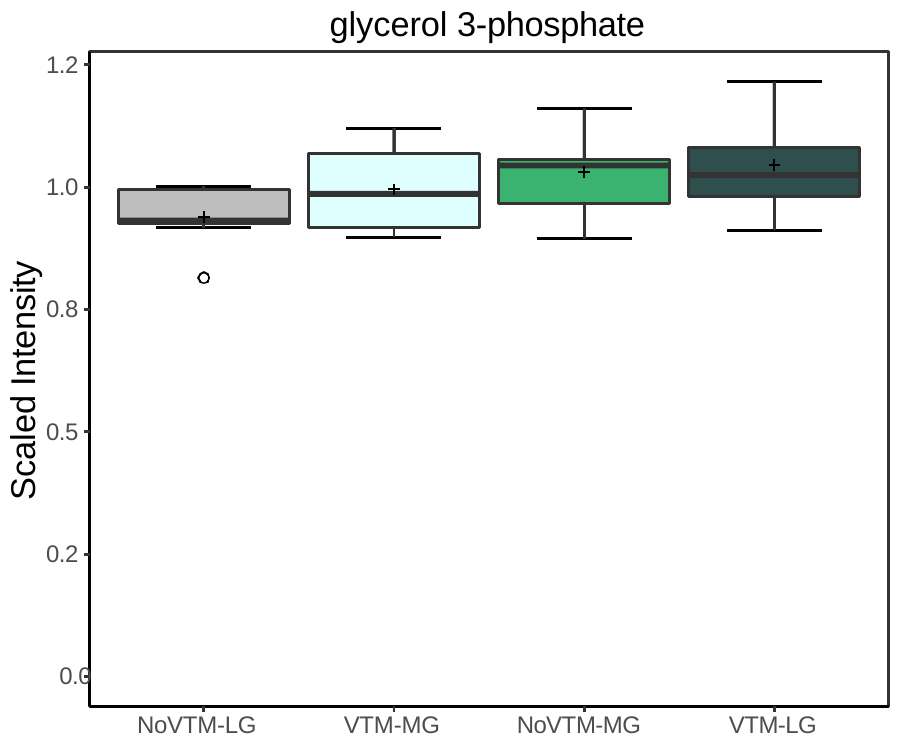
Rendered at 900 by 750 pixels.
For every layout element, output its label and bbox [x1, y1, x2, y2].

text_box [327, 0, 651, 44]
text_box [1, 256, 82, 503]
text_box [44, 169, 82, 201]
text_box [44, 536, 82, 568]
slide_number [134, 713, 290, 750]
footer [57, 661, 95, 750]
text_box [44, 47, 82, 78]
text_box [83, 50, 891, 738]
